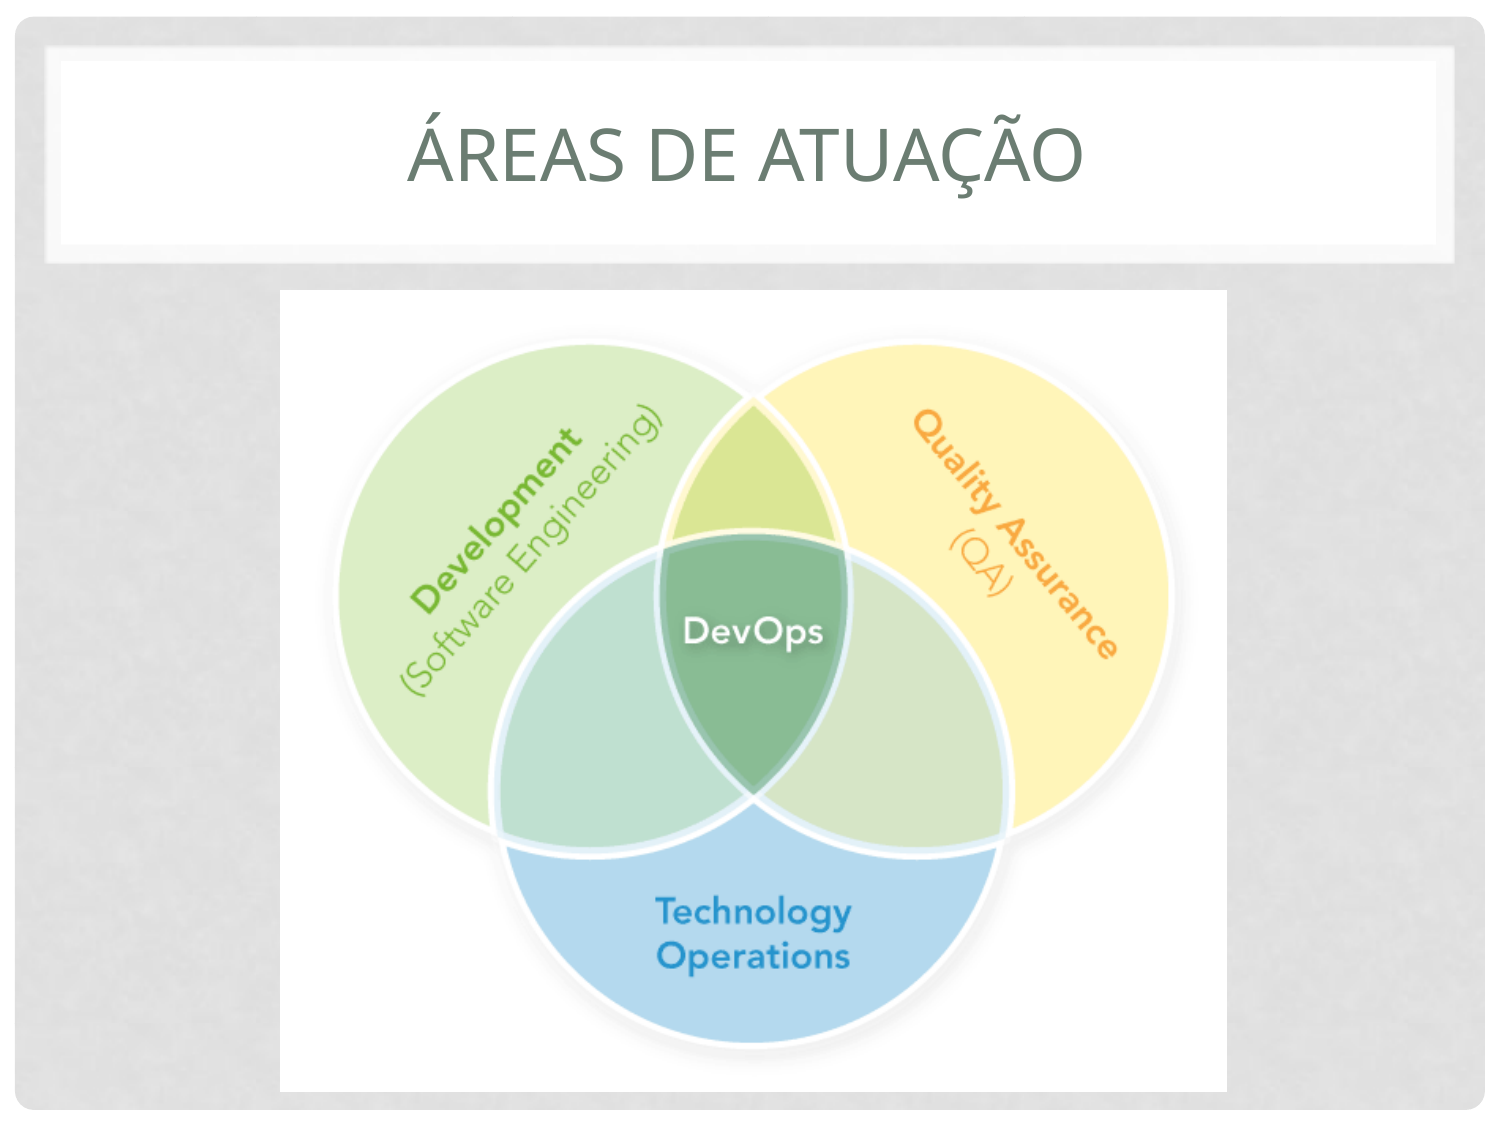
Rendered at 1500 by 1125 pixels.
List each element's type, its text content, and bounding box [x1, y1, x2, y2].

picture [280, 290, 1227, 1092]
title Áreas de Atuação [69, 66, 1425, 238]
